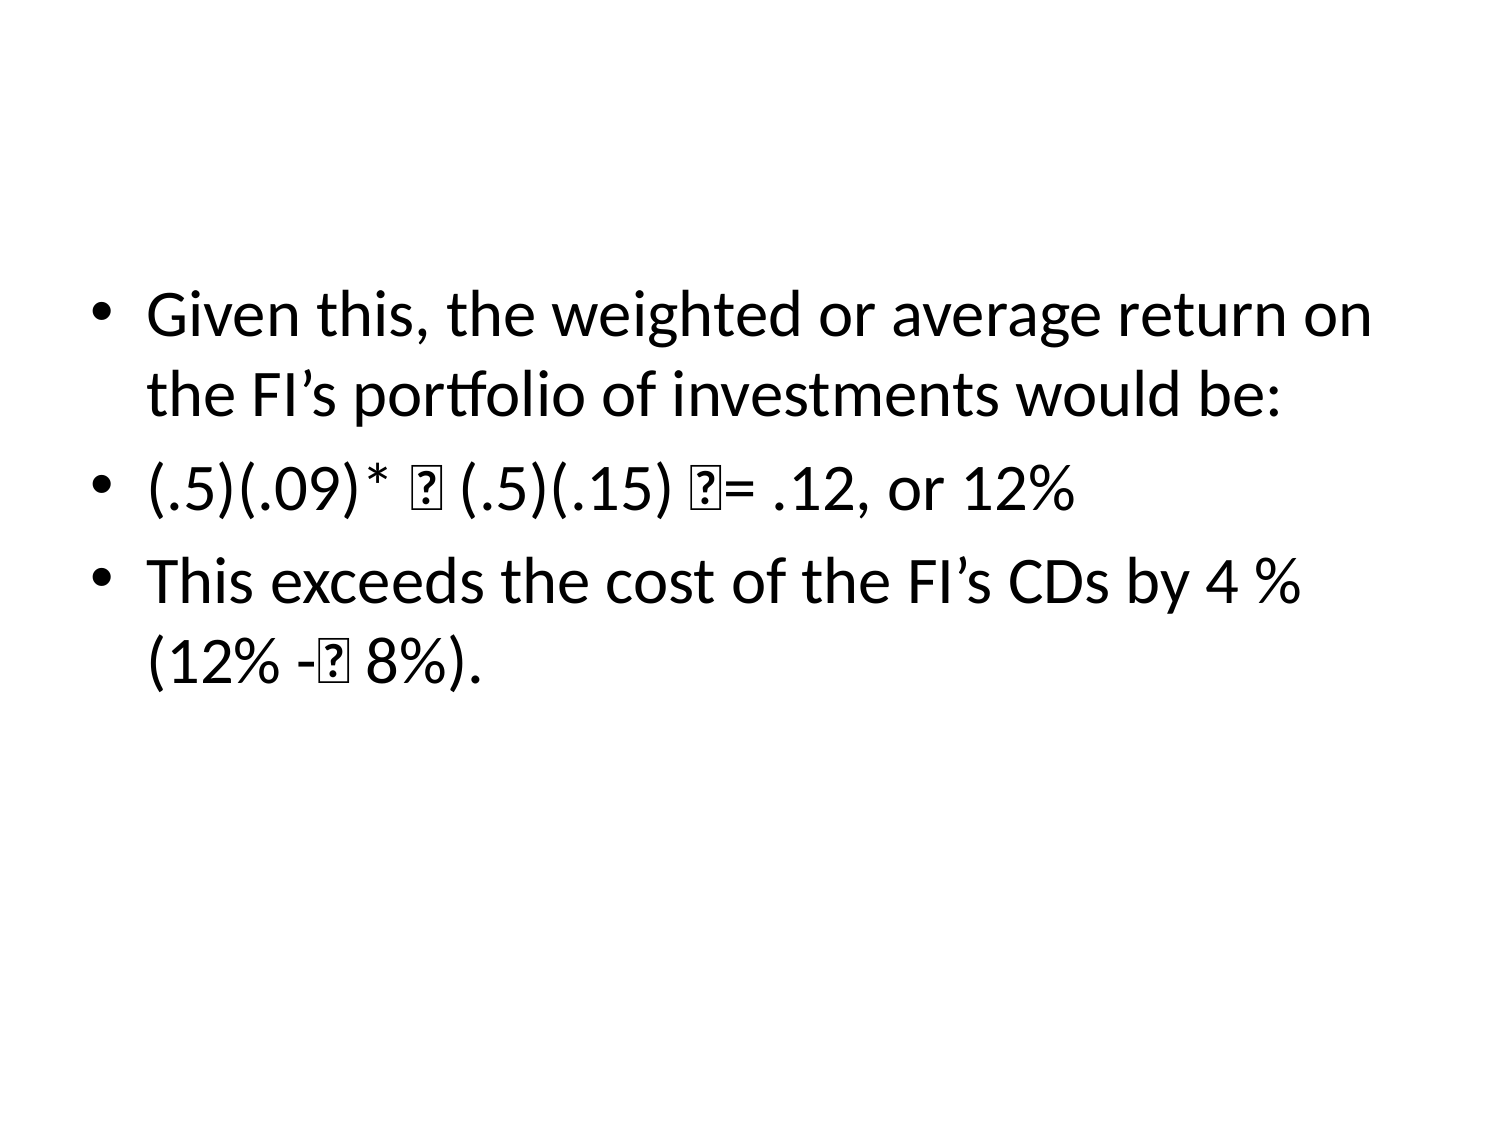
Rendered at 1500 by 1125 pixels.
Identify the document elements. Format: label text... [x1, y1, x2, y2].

list Given this, the weighted or average return on the FI’s portfolio of investments would be: (.5)(.09)* 􏰃 (.5)(.15) 􏰁= .12, or 12% This exceeds the cost of the FI’s CDs by 4 % (12% -􏰂 8%). [75, 262, 1425, 1005]
